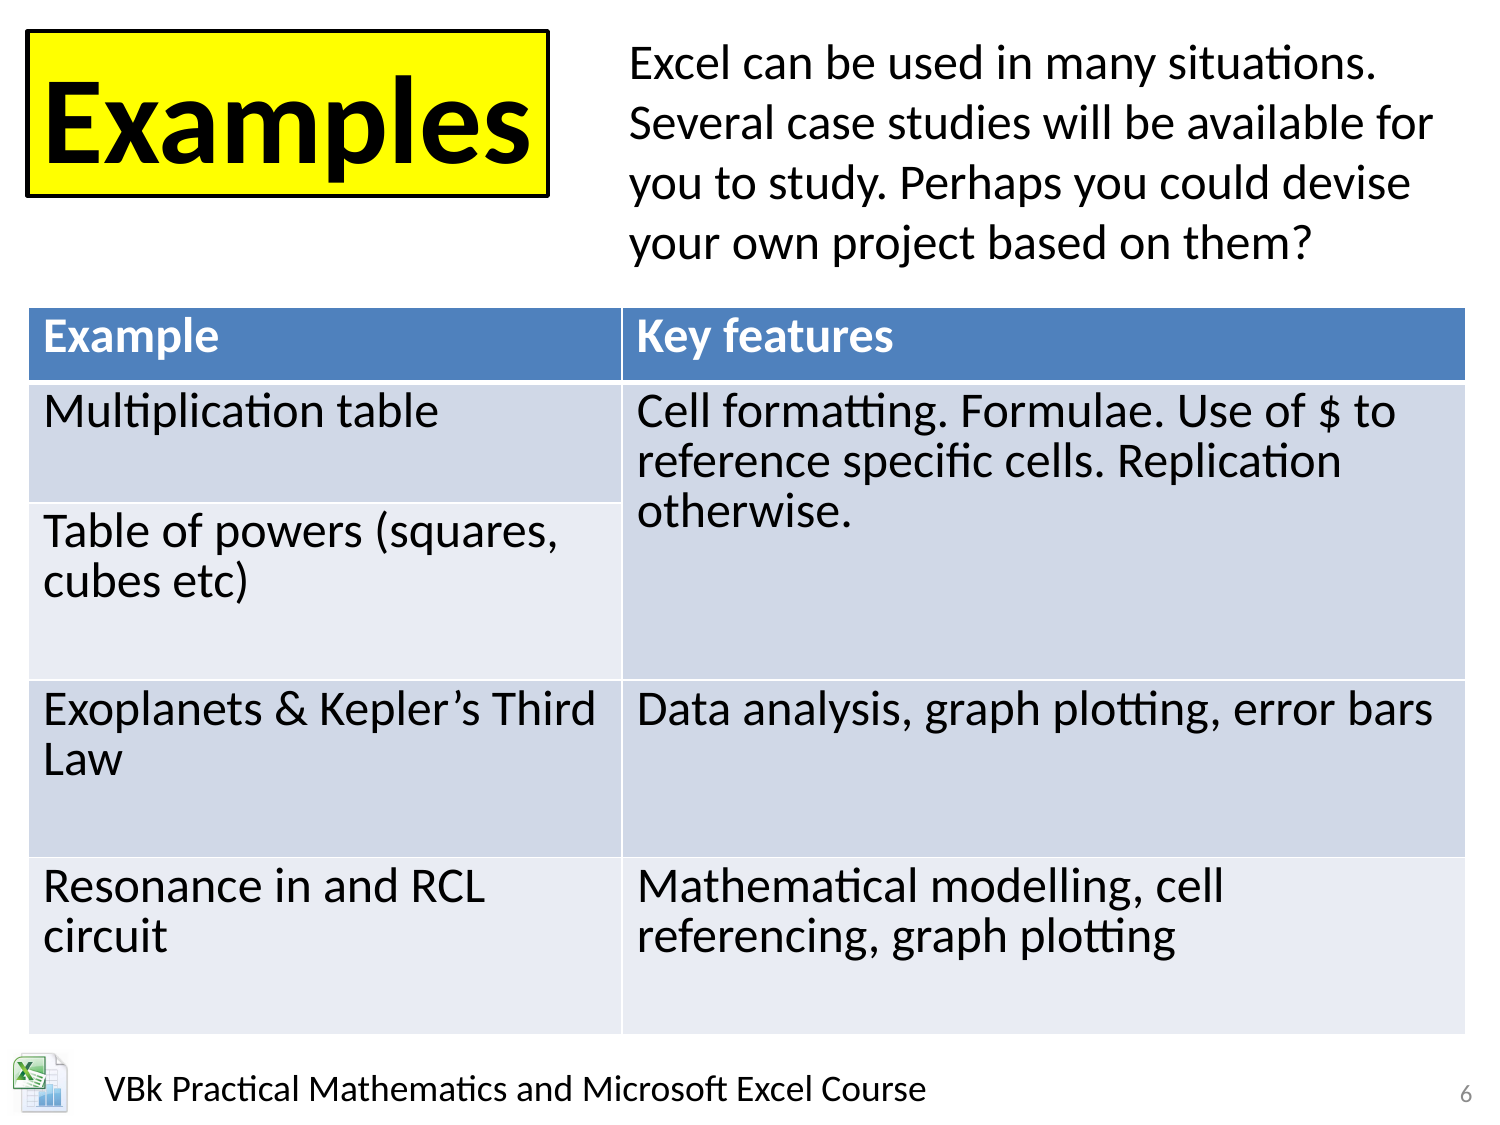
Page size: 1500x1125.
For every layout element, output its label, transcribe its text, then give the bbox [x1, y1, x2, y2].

table_cell Data analysis, graph plotting, error bars [623, 681, 1465, 857]
text_box Examples [27, 31, 548, 196]
text_box Excel can be used in many situations. Several case studies will be available for you to study. Perhaps you could devise your own project based on them? [614, 21, 1469, 277]
table_cell Exoplanets & Kepler’s Third Law [29, 681, 621, 857]
table_header Example [29, 308, 621, 380]
text_box VBk Practical Mathematics and Microsoft Excel Course [89, 1056, 943, 1117]
table_cell Cell formatting. Formulae. Use of $ to reference specific cells. Replication otherwise. [623, 385, 1465, 679]
table_cell Resonance in and RCL circuit [29, 858, 621, 1034]
picture [7, 1049, 74, 1116]
table_cell Multiplication table [29, 385, 621, 502]
table_cell Table of powers (squares, cubes etc) [29, 504, 621, 679]
table_header Key features [623, 308, 1465, 380]
slide_number 6 [1437, 1062, 1488, 1123]
table_cell Mathematical modelling, cell referencing, graph plotting [623, 858, 1465, 1034]
